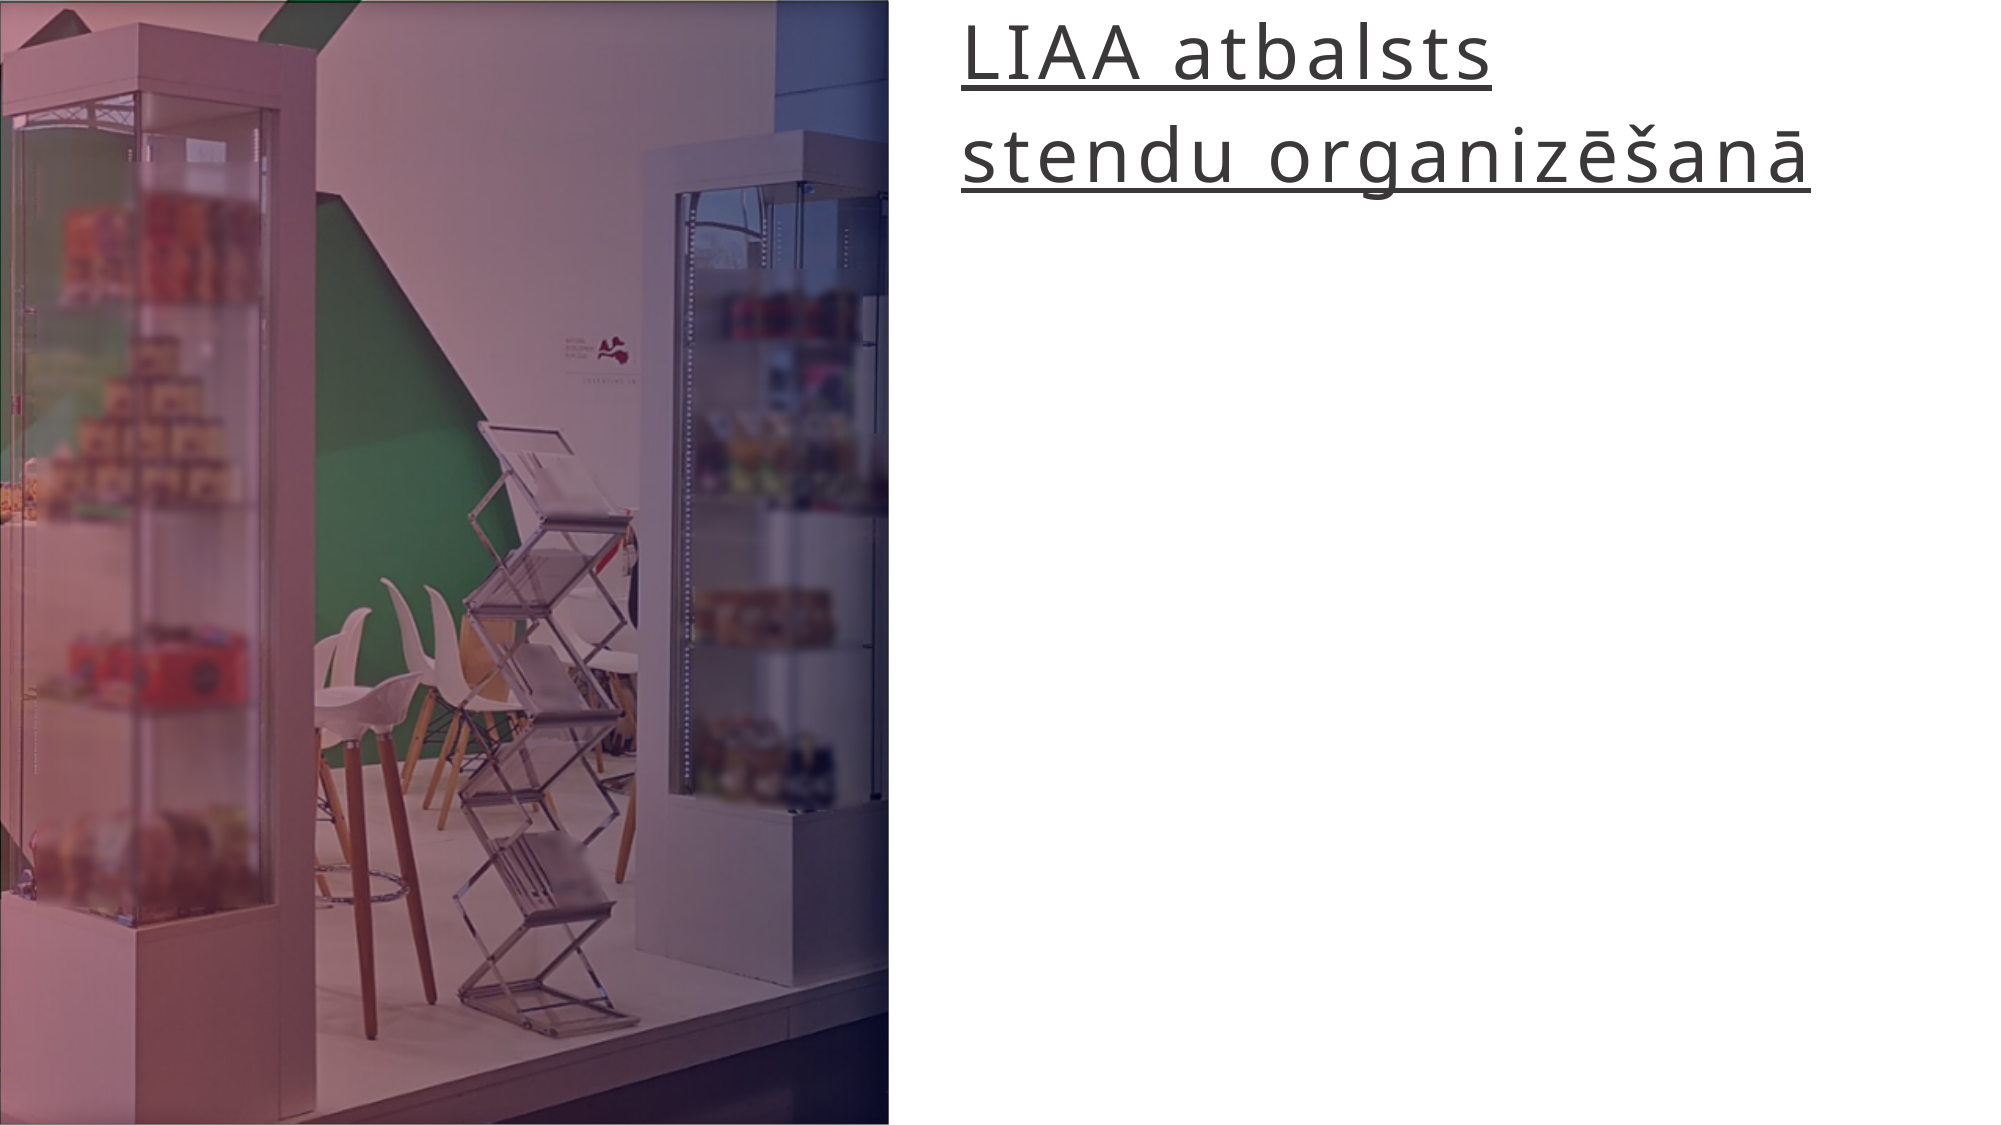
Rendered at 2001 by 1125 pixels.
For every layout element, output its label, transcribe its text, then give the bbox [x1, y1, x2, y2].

title LIAA atbalsts stendu organizēšanā [946, 1, 1938, 213]
picture [0, 0, 889, 1124]
